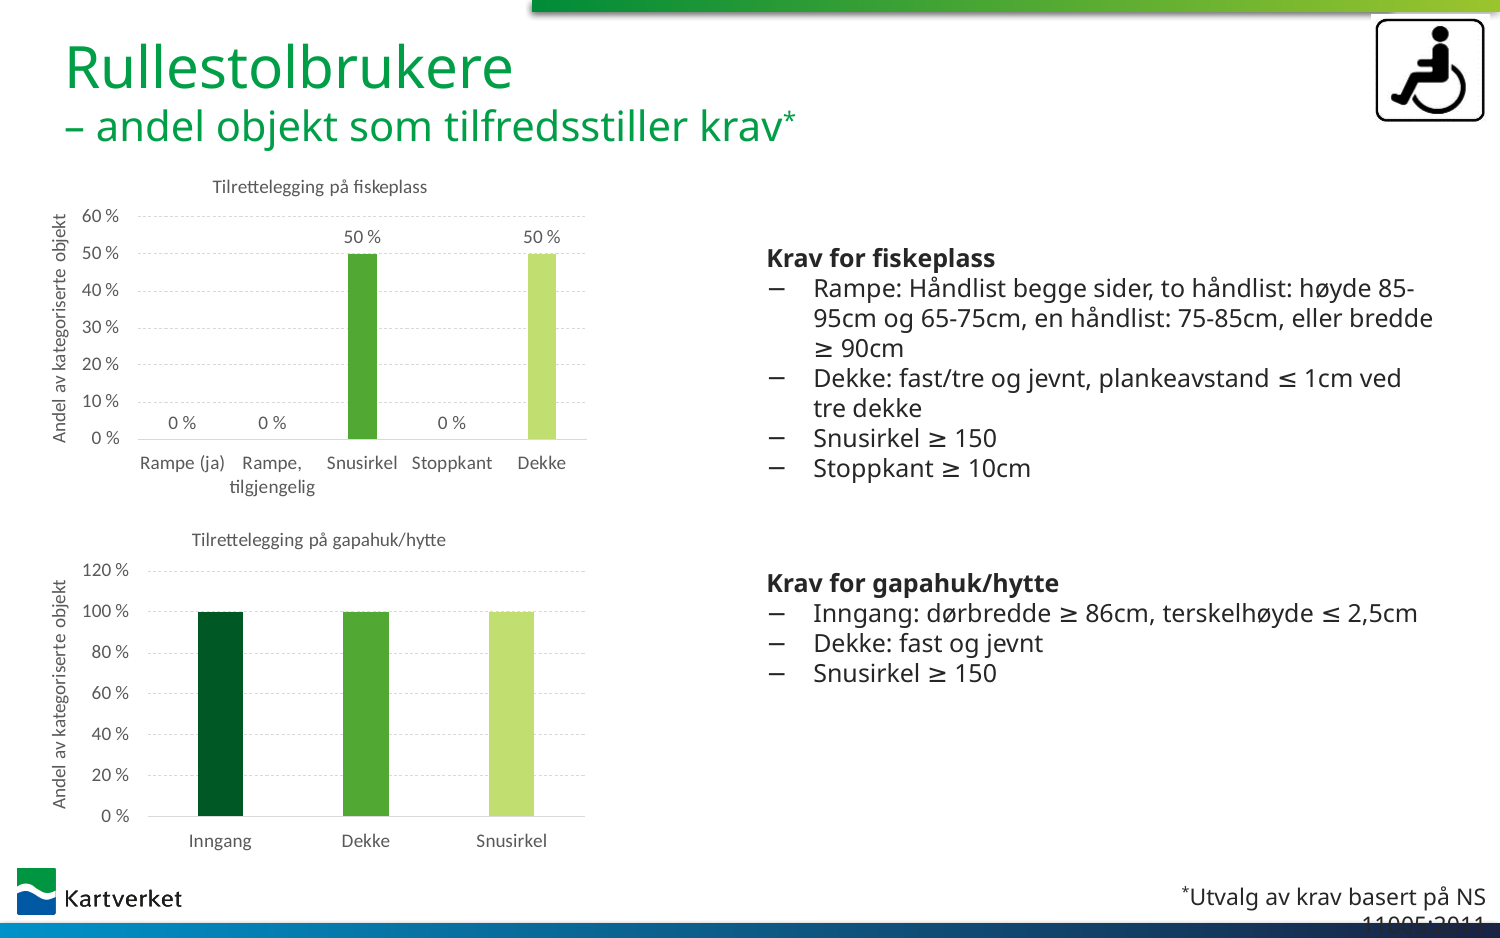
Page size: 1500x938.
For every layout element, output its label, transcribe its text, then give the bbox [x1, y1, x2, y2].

text_box *Utvalg av krav basert på NS 11005:2011 [1068, 873, 1500, 938]
picture [41, 520, 596, 859]
text_box Krav for gapahuk/hytte Inngang: dørbredde ≥ 86cm, terskelhøyde ≤ 2,5cm Dekke: fast og jevnt Snusirkel ≥ 150 [751, 560, 1452, 695]
picture [1371, 13, 1491, 127]
picture [41, 166, 598, 505]
text_box Krav for fiskeplass Rampe: Håndlist begge sider, to håndlist: høyde 85-95cm og 65-75cm, en håndlist: 75-85cm, eller bredde ≥ 90cm Dekke: fast/tre og jevnt, plankeavstand ≤ 1cm ved tre dekke Snusirkel ≥ 150 Stoppkant ≥ 10cm [751, 235, 1452, 490]
text_box Rullestolbrukere – andel objekt som tilfredsstiller krav* [49, 29, 1431, 158]
